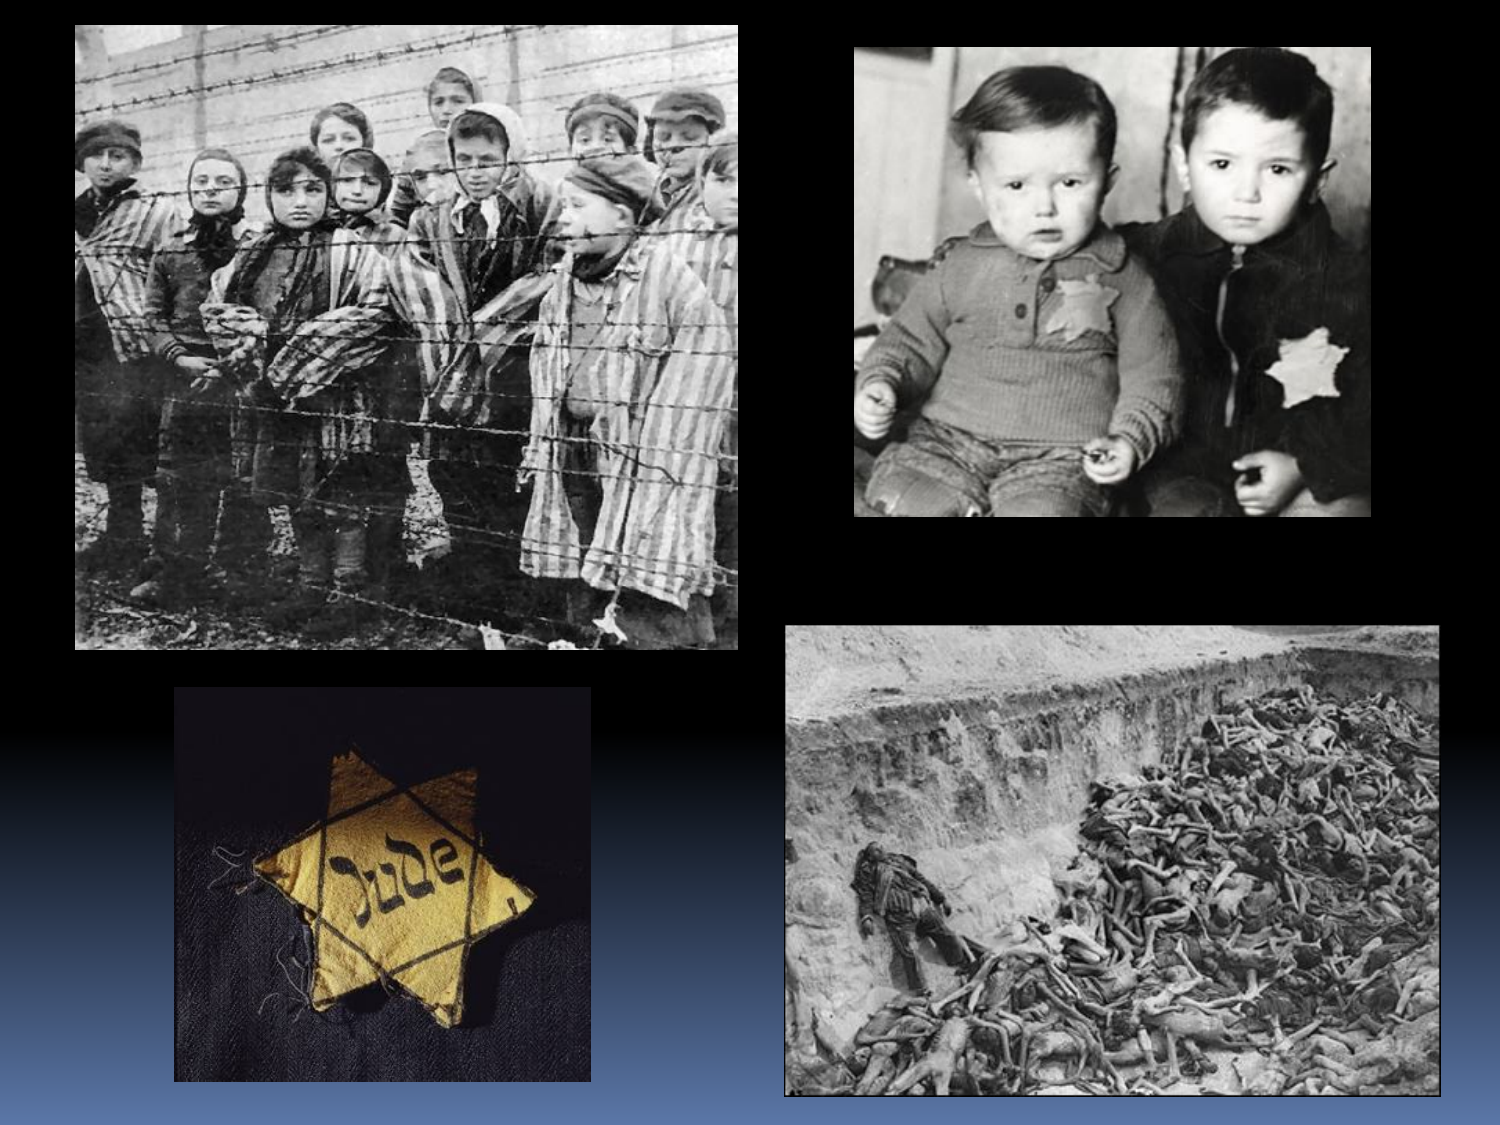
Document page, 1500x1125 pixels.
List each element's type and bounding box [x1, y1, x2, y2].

picture [174, 686, 591, 1083]
picture [854, 47, 1371, 517]
picture [783, 624, 1442, 1098]
picture [74, 25, 738, 651]
